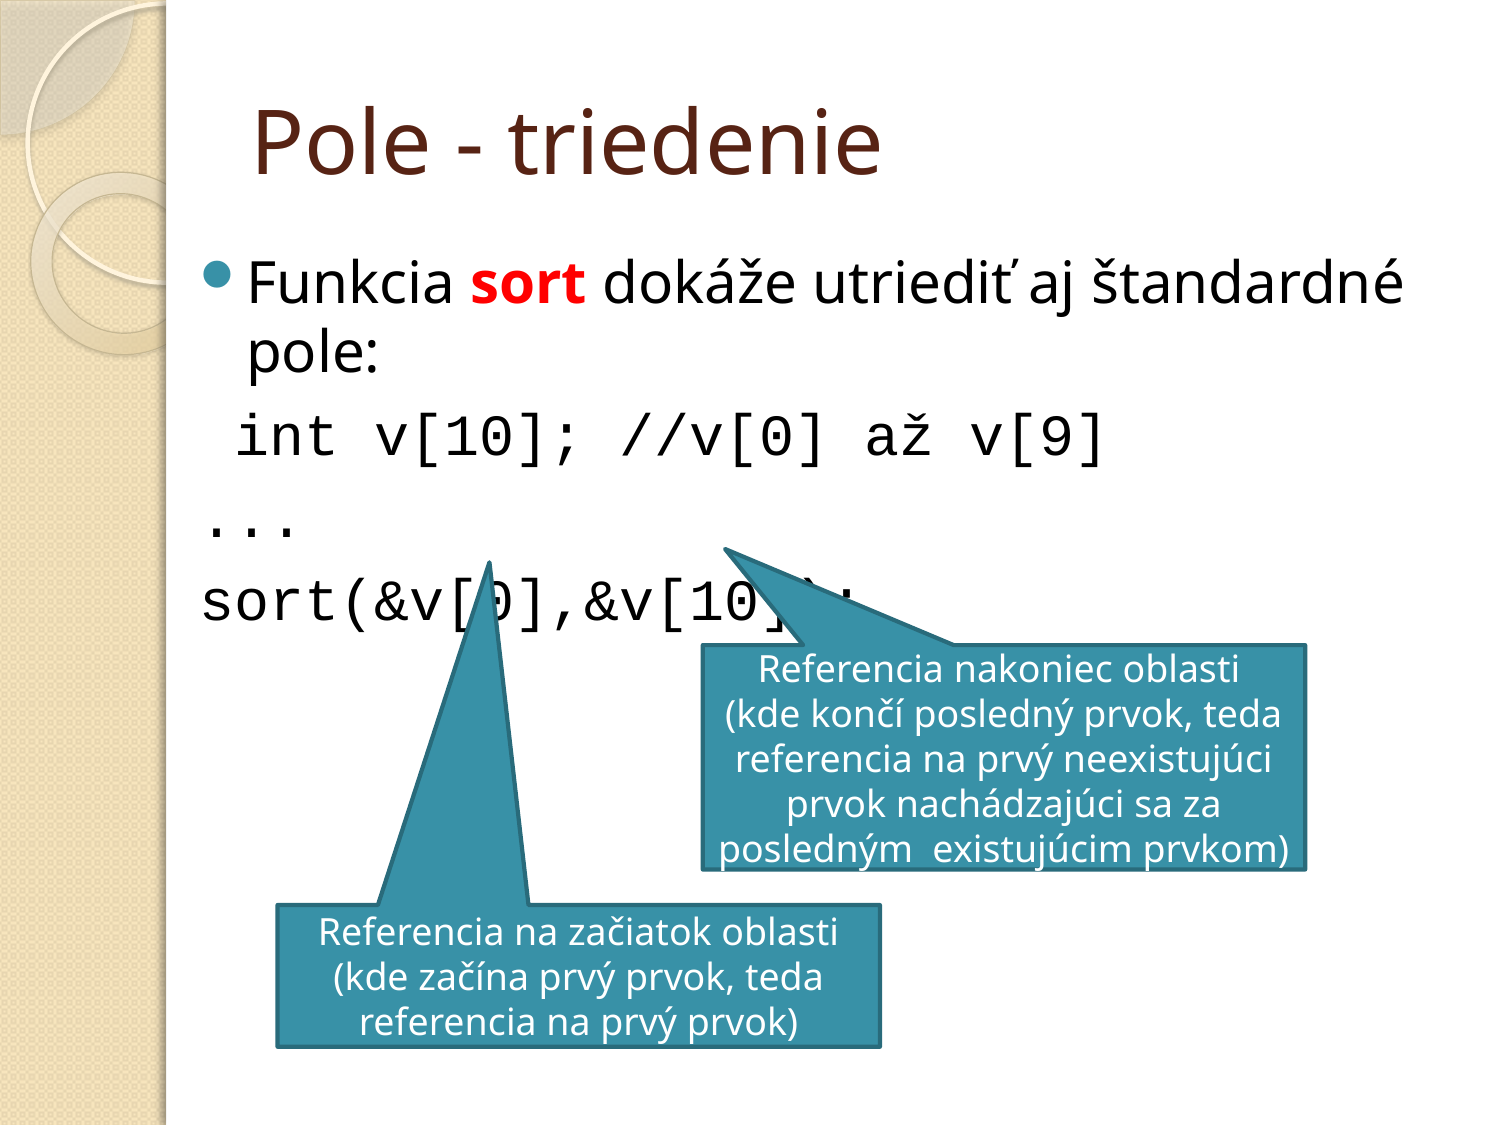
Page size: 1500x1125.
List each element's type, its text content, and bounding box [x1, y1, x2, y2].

title Pole - triedenie [235, 45, 1466, 233]
list Funkcia sort dokáže utriediť aj štandardné pole: int v[10]; //v[0] až v[9] ... sort(&v[0],&v[10]); [171, 237, 1500, 1125]
text_box Referencia nakoniec oblasti (kde končí posledný prvok, teda referencia na prvý neexistujúci prvok nachádzajúci sa za posledným existujúcim prvkom) [700, 547, 1308, 872]
text_box Referencia na začiatok oblasti (kde začína prvý prvok, teda referencia na prvý prvok) [275, 560, 883, 1049]
